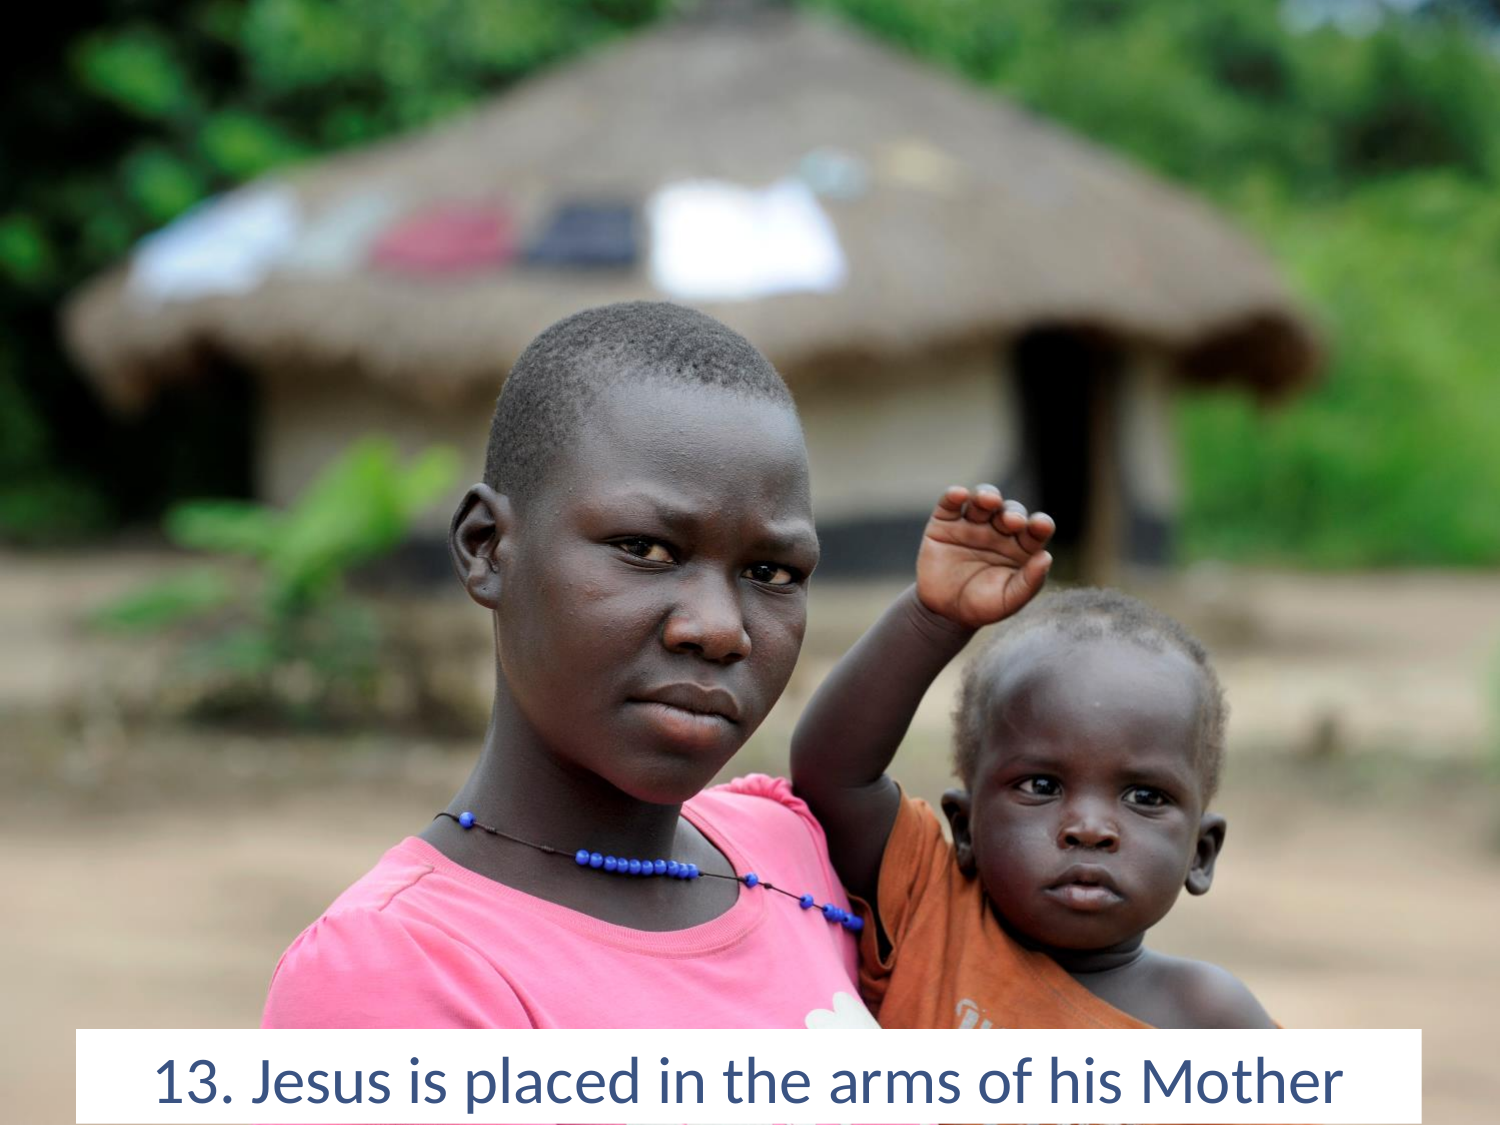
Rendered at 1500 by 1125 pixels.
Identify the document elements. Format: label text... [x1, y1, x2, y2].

picture [0, 0, 1500, 1125]
text_box 13. Jesus is placed in the arms of his Mother [76, 1029, 1422, 1124]
